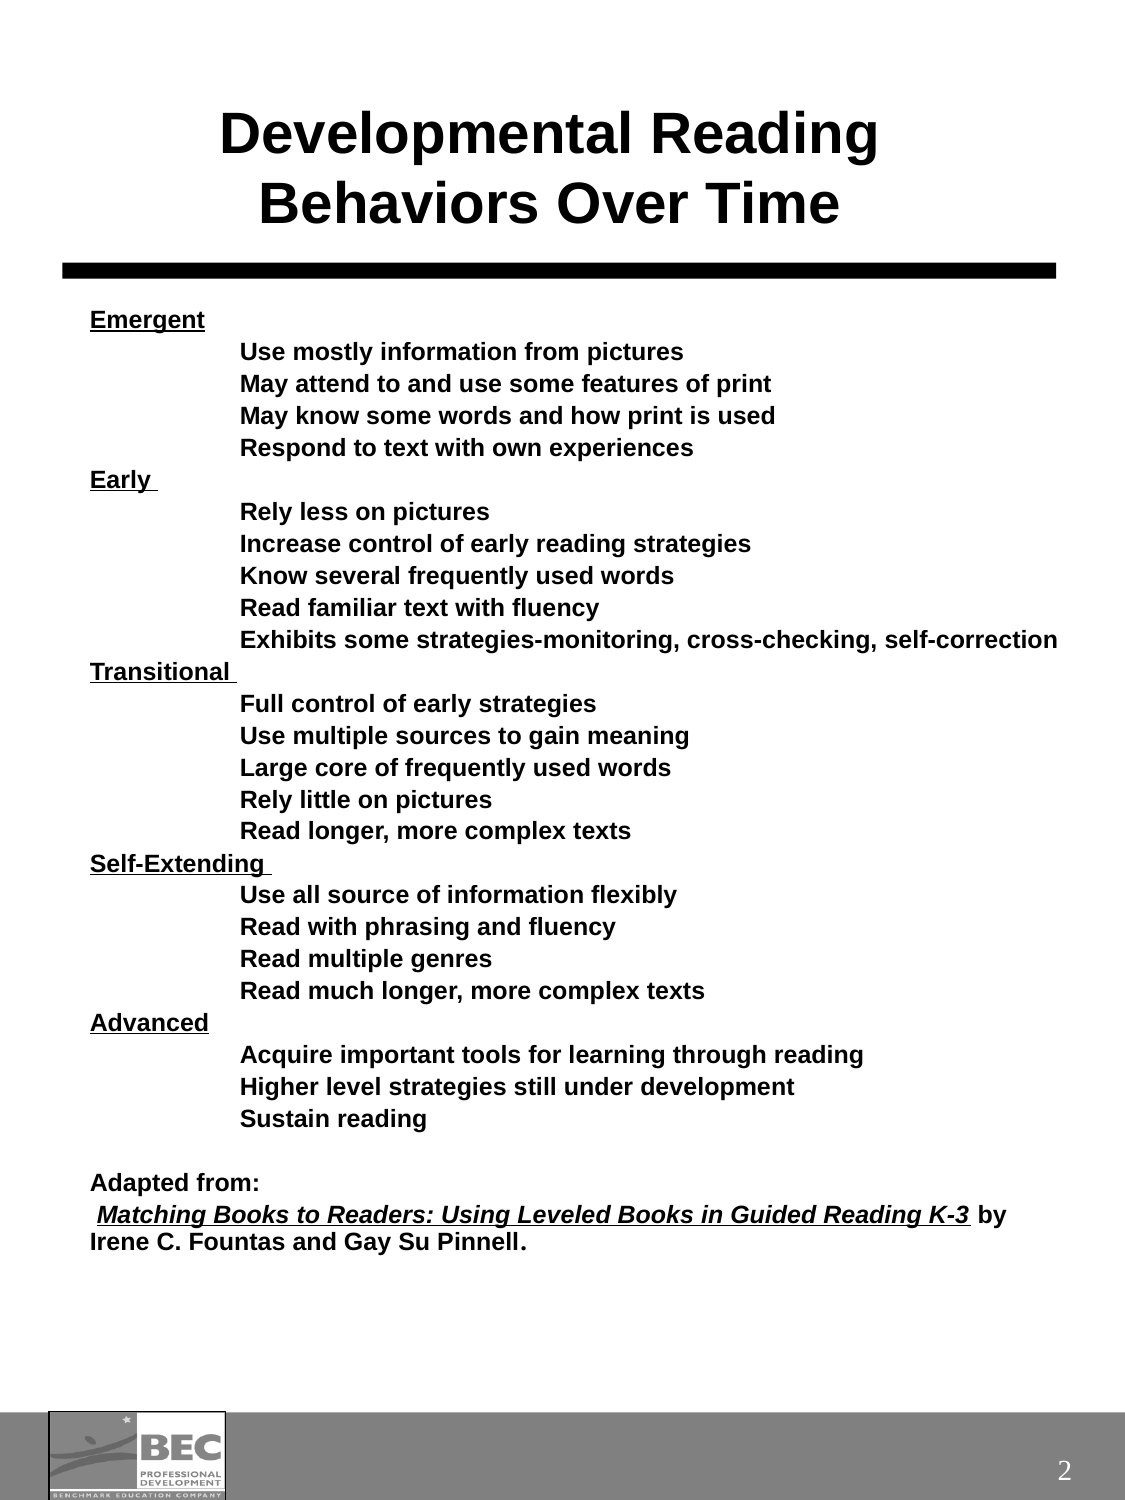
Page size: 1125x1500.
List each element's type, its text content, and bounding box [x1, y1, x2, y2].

text_box Emergent Use mostly information from pictures May attend to and use some features of print May know some words and how print is used Respond to text with own experiences Early Rely less on pictures Increase control of early reading strategies Know several frequently used words Read familiar text with fluency Exhibits some strategies-monitoring, cross-checking, self-correction Transitional Full control of early strategies Use multiple sources to gain meaning Large core of frequently used words Rely little on pictures Read longer, more complex texts Self-Extending Use all source of information flexibly Read with phrasing and fluency Read multiple genres Read much longer, more complex texts Advanced Acquire important tools for learning through reading Higher level strategies still under development Sustain reading Adapted from: Matching Books to Readers: Using Leveled Books in Guided Reading K-3 by Irene C. Fountas and Gay Su Pinnell. [75, 300, 1088, 1306]
text_box [887, 1449, 1125, 1500]
slide_number 2 [862, 1443, 1088, 1500]
text_box [62, 262, 1057, 279]
text_box Developmental Reading Behaviors Over Time [62, 87, 1038, 243]
